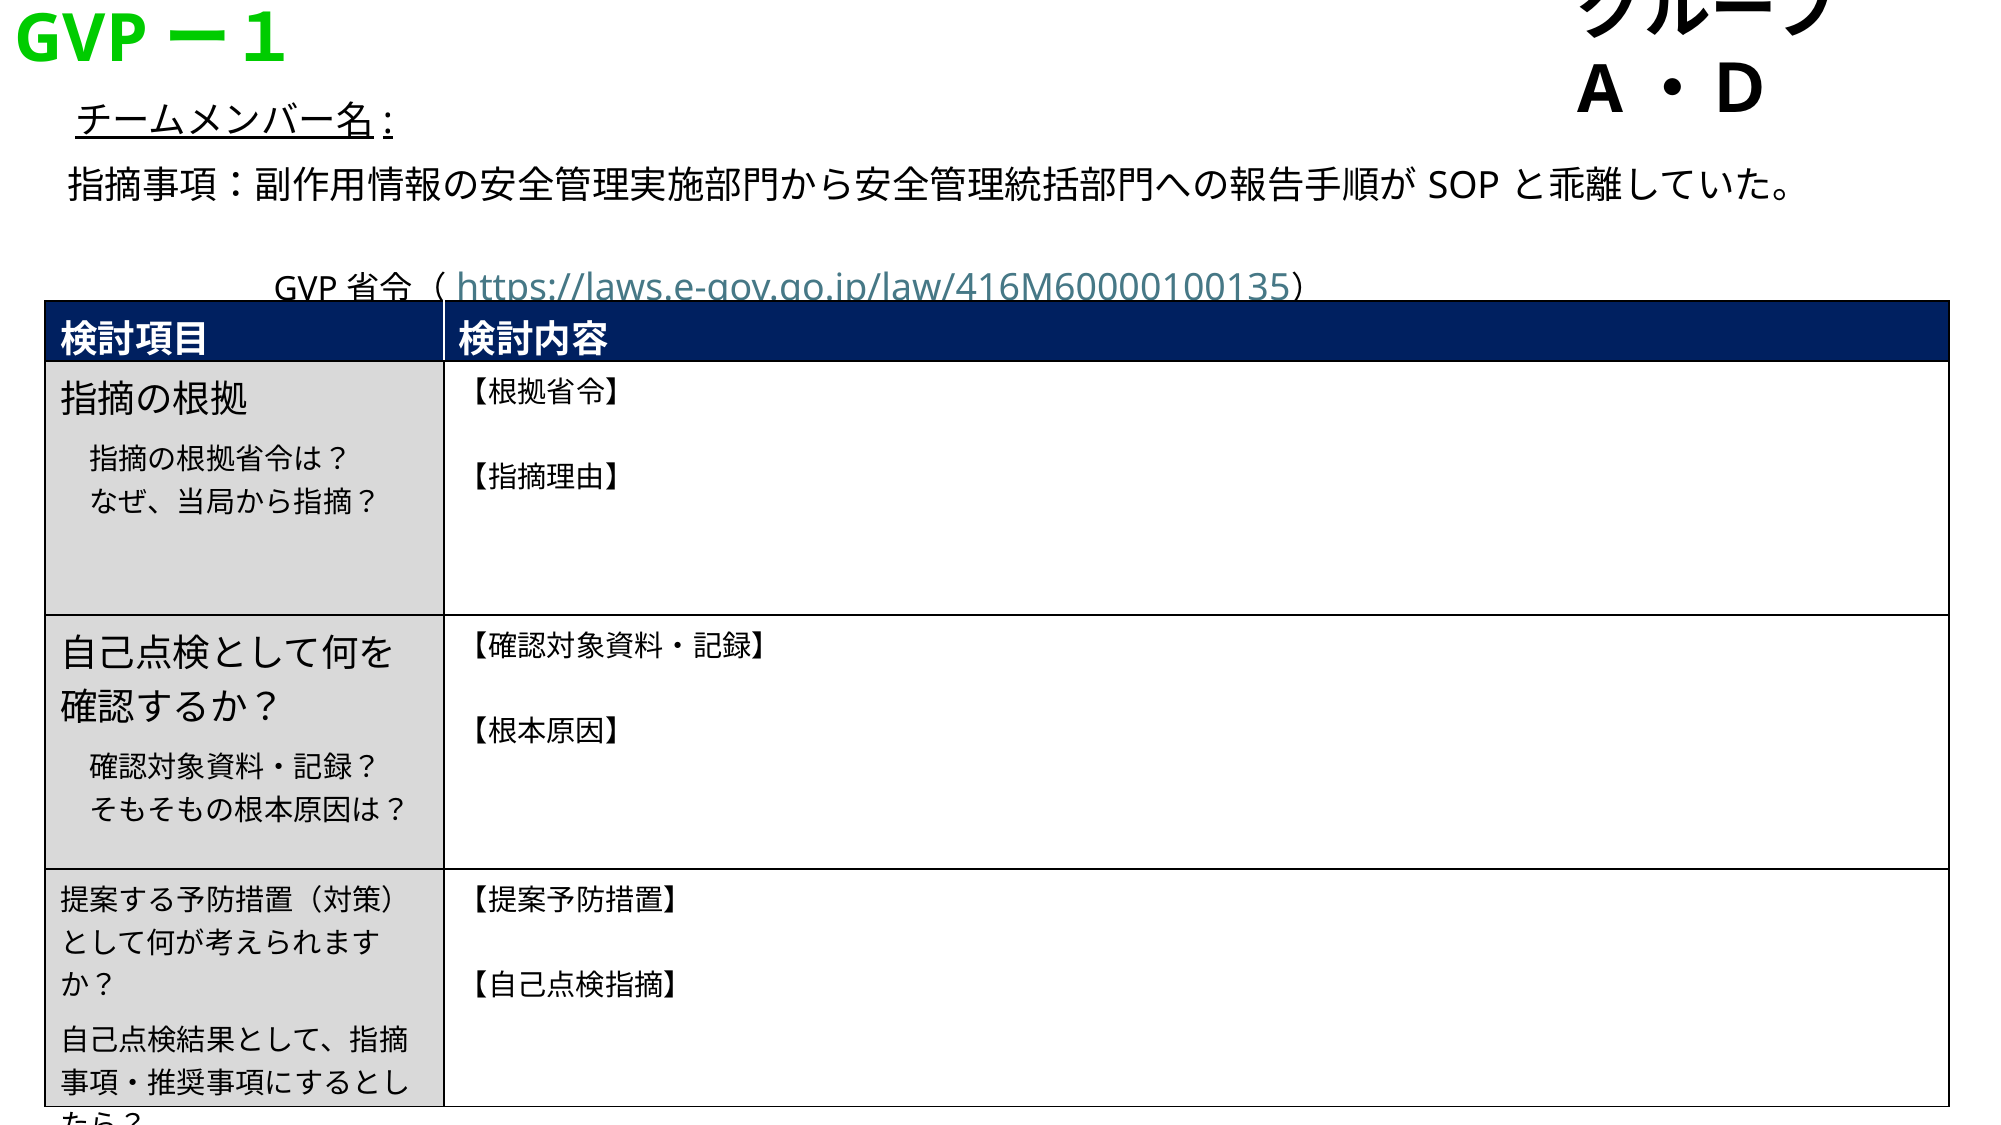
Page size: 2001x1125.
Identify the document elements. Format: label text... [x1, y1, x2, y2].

text_box GVPー１ [0, 0, 1904, 77]
table_header 検討項目 [46, 302, 443, 360]
table_header 検討内容 [445, 302, 1948, 360]
table_cell 【提案予防措置】 【自己点検指摘】 [445, 870, 1948, 1106]
table_cell 指摘の根拠 指摘の根拠省令は？ なぜ、当局から指摘？ [46, 362, 443, 614]
table_cell 提案する予防措置（対策）として何が考えられますか？ 自己点検結果として、指摘事項・推奨事項にするとしたら？ [46, 870, 443, 1106]
table_cell 【根拠省令】 【指摘理由】 [445, 362, 1948, 614]
table_header 指摘事項：副作用情報の安全管理実施部門から安全管理統括部門への報告手順がSOPと乖離していた。 GVP省令（https://laws.e-gov.go.jp/law/416M60000100135） [53, 148, 1903, 300]
text_box チームメンバー名: [45, 88, 1859, 149]
text_box [17, 148, 51, 952]
text_box グループ A・Ｄ [1562, 3, 2000, 89]
table_cell 自己点検として何を確認するか？ 確認対象資料・記録？ そもそもの根本原因は？ [46, 616, 443, 868]
table_cell 【確認対象資料・記録】 【根本原因】 [445, 616, 1948, 868]
